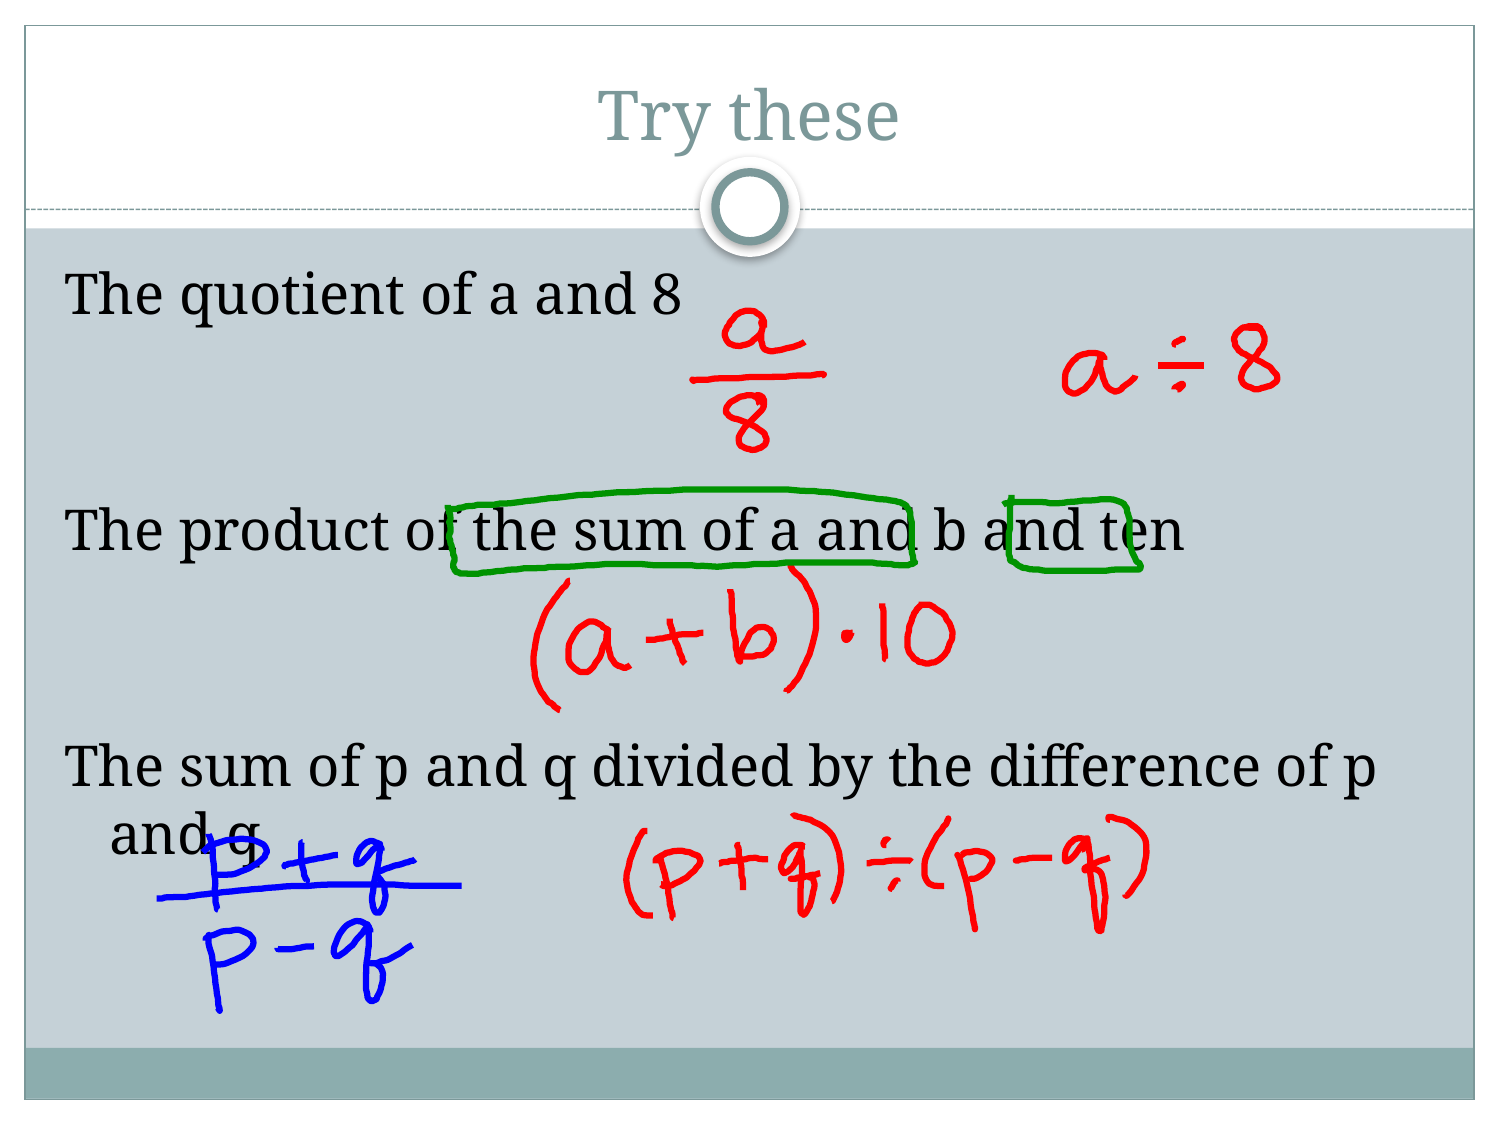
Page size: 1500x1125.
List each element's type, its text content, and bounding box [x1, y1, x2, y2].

text_box [1015, 857, 1053, 862]
text_box [156, 883, 462, 900]
text_box [214, 897, 219, 911]
text_box [355, 840, 416, 883]
text_box [1002, 494, 1142, 572]
text_box [882, 838, 890, 846]
text_box [960, 850, 994, 880]
title Try these [49, 37, 1450, 162]
text_box [666, 887, 675, 919]
text_box [301, 863, 308, 883]
text_box [532, 580, 570, 711]
text_box [212, 965, 221, 1012]
text_box [1107, 816, 1148, 897]
text_box [207, 833, 213, 844]
text_box [791, 814, 842, 903]
text_box [371, 890, 387, 914]
text_box [567, 620, 631, 673]
text_box [669, 618, 686, 665]
text_box [691, 373, 825, 382]
text_box [654, 850, 702, 887]
text_box [725, 394, 768, 451]
text_box [956, 854, 976, 931]
text_box [276, 945, 315, 950]
text_box [446, 488, 916, 575]
text_box [906, 603, 954, 665]
text_box [723, 310, 806, 353]
text_box [719, 859, 739, 865]
text_box [1064, 352, 1137, 395]
text_box [780, 844, 818, 916]
text_box [676, 632, 704, 637]
text_box [204, 928, 255, 966]
list The quotient of a and 8 The product of the sum of a and b and ten The sum of p and q divided by the difference of p and q [49, 250, 1445, 1001]
text_box [1233, 325, 1278, 391]
text_box [1173, 338, 1184, 346]
text_box [729, 589, 775, 663]
text_box [923, 817, 950, 887]
text_box [625, 830, 653, 917]
text_box [741, 857, 769, 862]
text_box [785, 564, 817, 692]
text_box [300, 841, 304, 860]
text_box [645, 635, 672, 641]
text_box [736, 844, 744, 891]
text_box [881, 603, 887, 661]
text_box [843, 631, 853, 641]
text_box [212, 867, 217, 892]
text_box [333, 920, 413, 1002]
text_box [890, 879, 899, 890]
text_box [202, 837, 268, 876]
text_box [866, 859, 913, 865]
text_box [1064, 837, 1111, 932]
text_box [1173, 383, 1184, 391]
text_box [283, 854, 338, 867]
